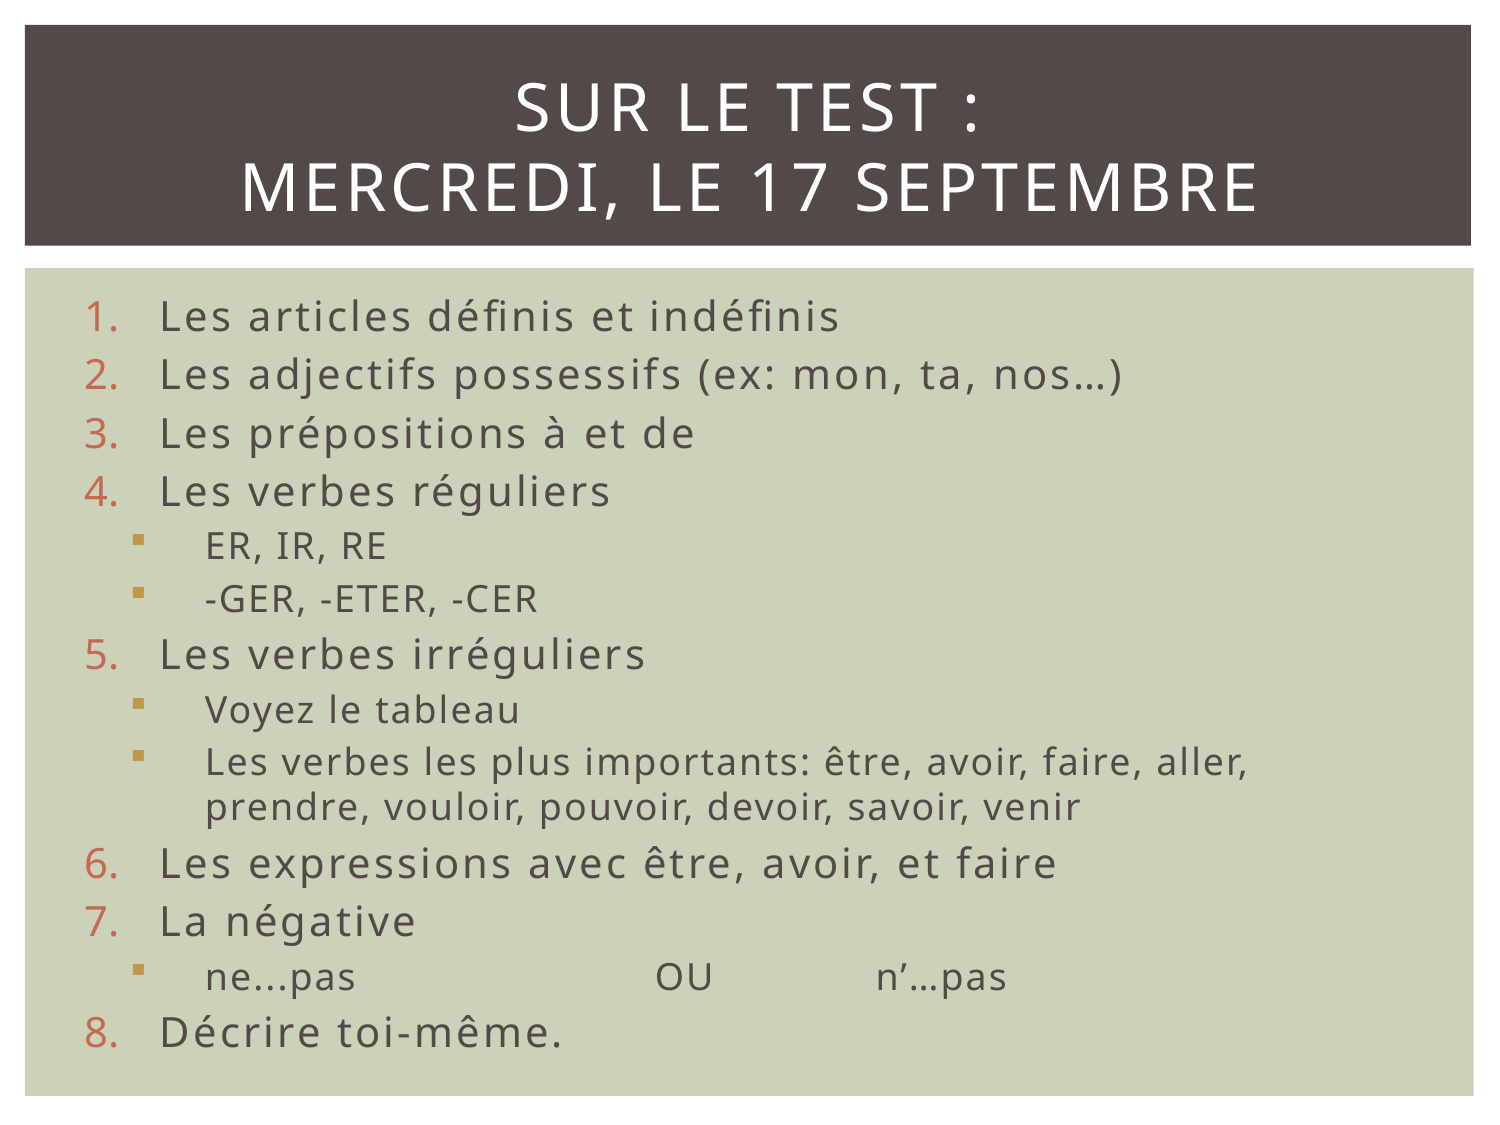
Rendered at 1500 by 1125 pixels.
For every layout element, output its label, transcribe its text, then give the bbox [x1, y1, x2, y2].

title Sur le test : mercredi, le 17 septembre [62, 58, 1438, 232]
list Les articles définis et indéfinis Les adjectifs possessifs (ex: mon, ta, nos…) Les prépositions à et de Les verbes réguliers ER, IR, RE -GER, -ETER, -CER Les verbes irréguliers Voyez le tableau Les verbes les plus importants: être, avoir, faire, aller, prendre, vouloir, pouvoir, devoir, savoir, venir Les expressions avec être, avoir, et faire La négative ne...pas OU n’…pas Décrire toi-même. [62, 281, 1442, 1088]
